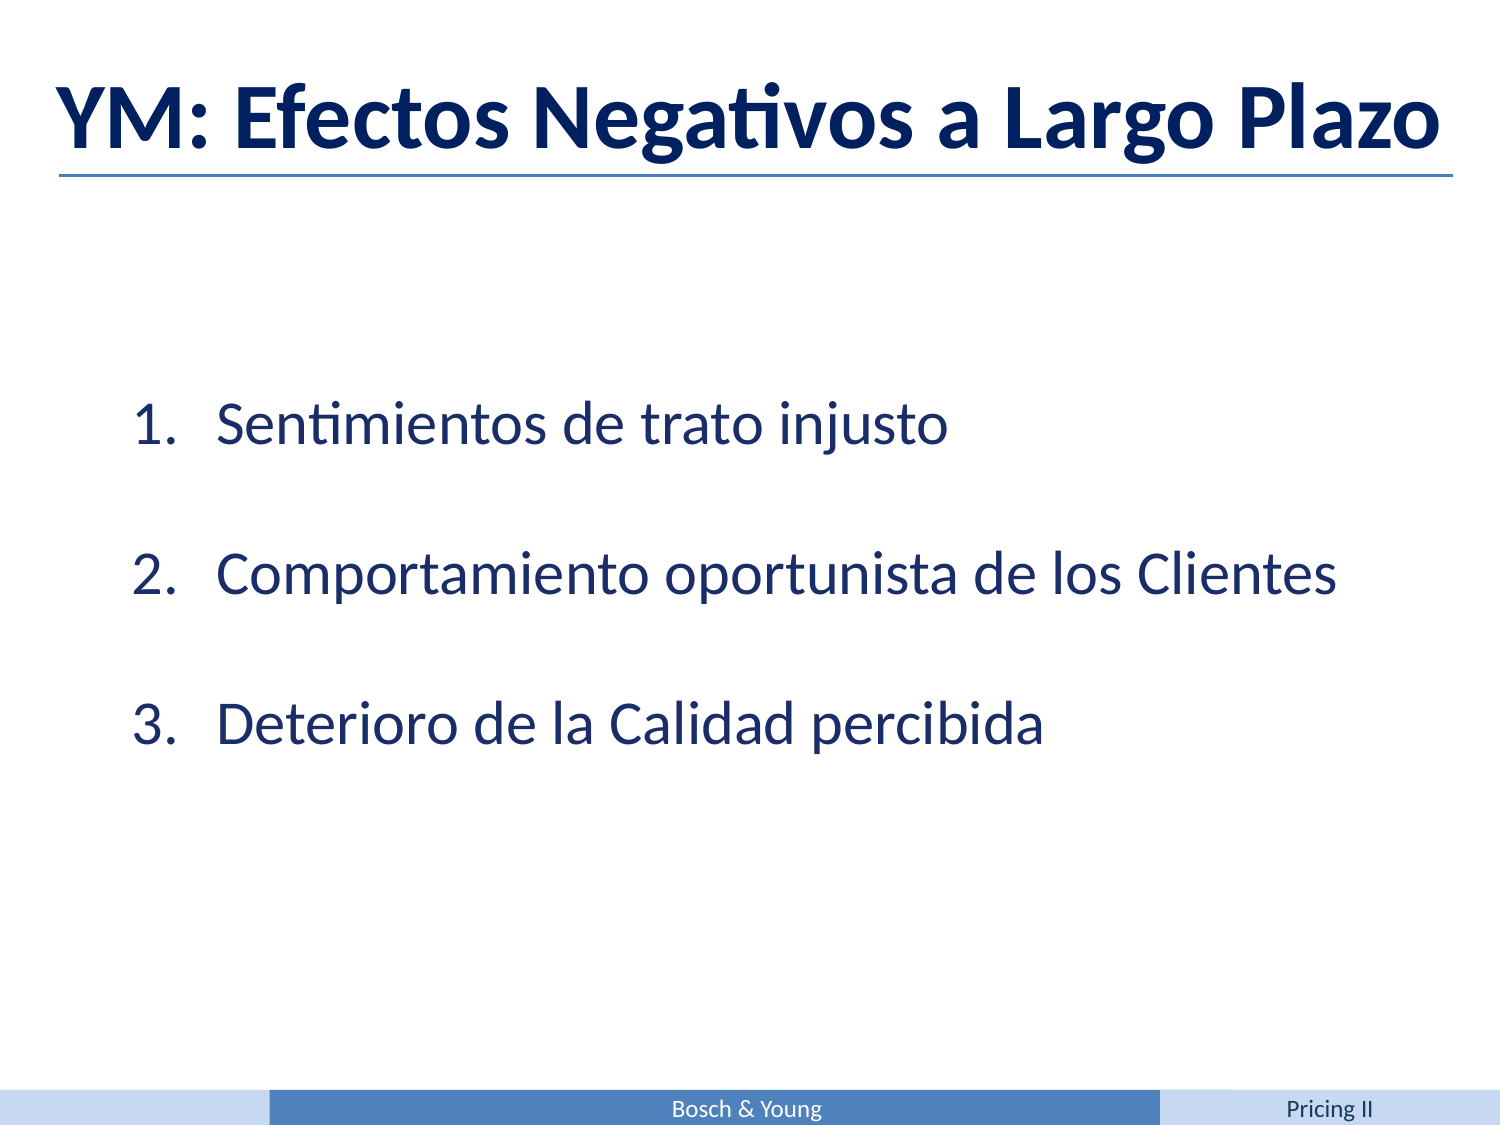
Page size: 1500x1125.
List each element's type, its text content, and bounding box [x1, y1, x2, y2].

text_box Pricing II [1158, 1088, 1500, 1125]
text_box Sentimientos de trato injusto Comportamiento oportunista de los Clientes Deterioro de la Calidad percibida [117, 375, 1418, 765]
text_box Bosch & Young [272, 1088, 1158, 1125]
text_box YM: Efectos Negativos a Largo Plazo [35, 47, 1465, 175]
text_box [0, 1088, 272, 1125]
